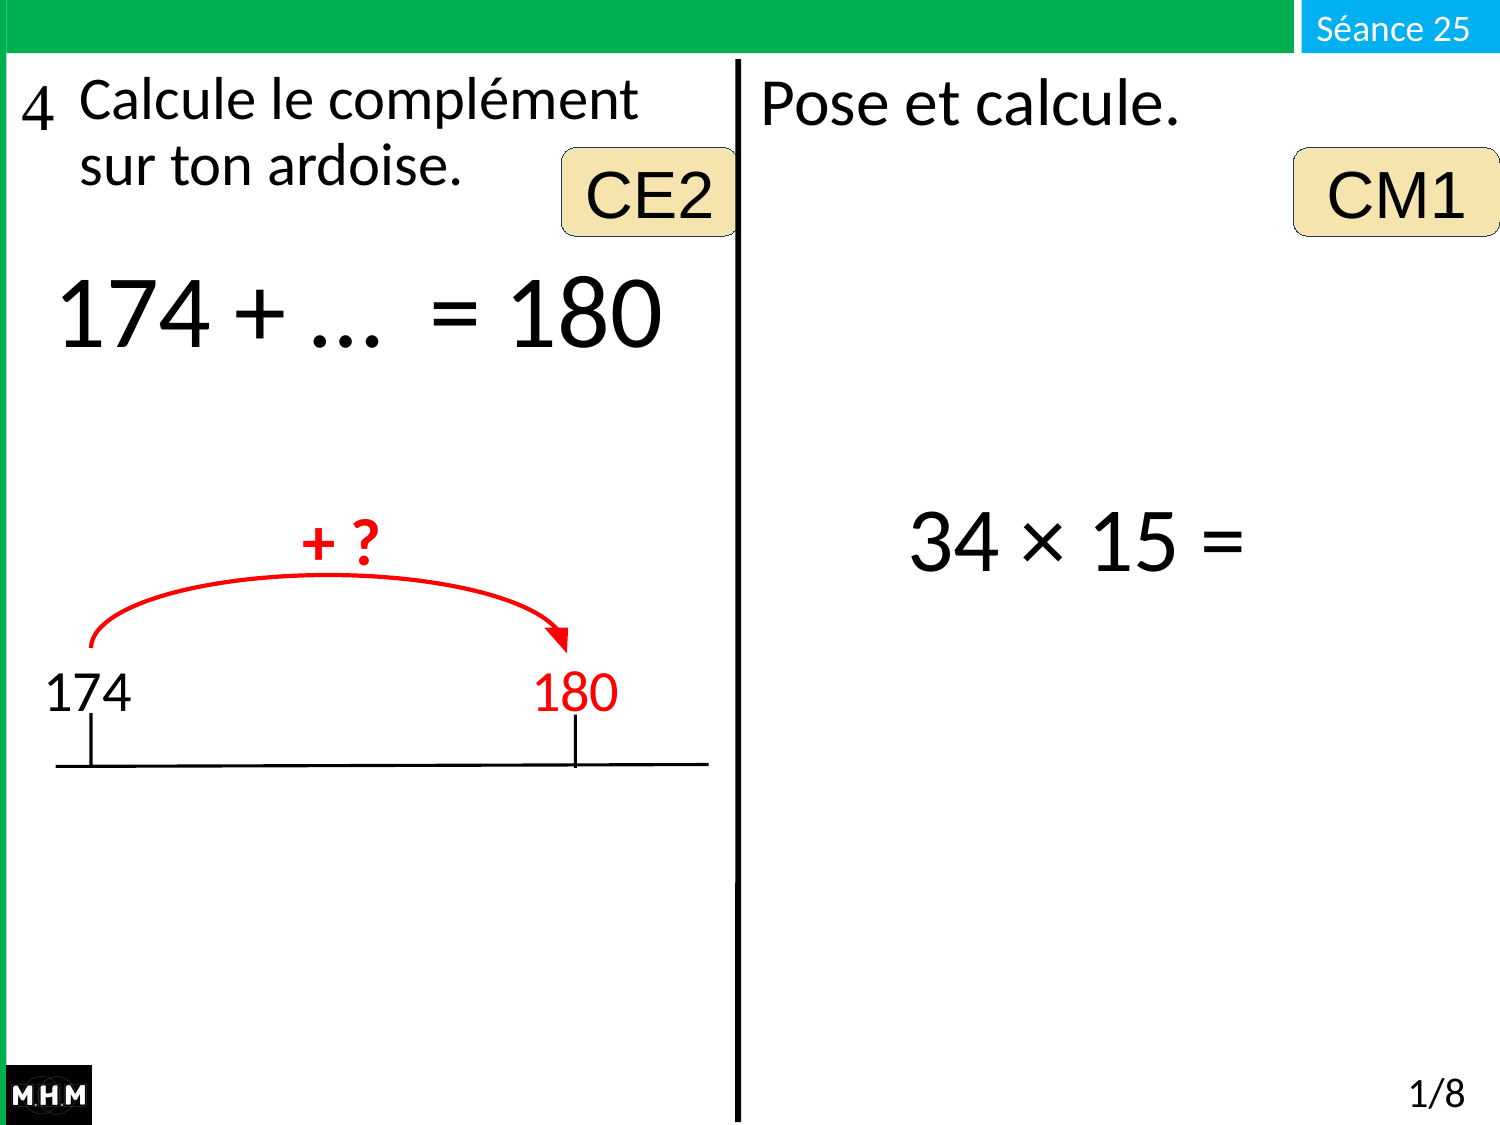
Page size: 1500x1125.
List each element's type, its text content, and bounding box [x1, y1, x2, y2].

text_box 174 + … = 180 [36, 236, 681, 376]
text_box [28, 491, 709, 768]
picture [6, 1065, 92, 1125]
text_box CE2 [561, 147, 738, 237]
list 1/8 [1373, 1064, 1500, 1125]
text_box Pose et calcule. [746, 58, 1211, 148]
title Calcule le complément sur ton ardoise. [64, 58, 709, 207]
text_box 34 × 15 = [767, 472, 1387, 598]
text_box CM1 [1293, 147, 1500, 237]
